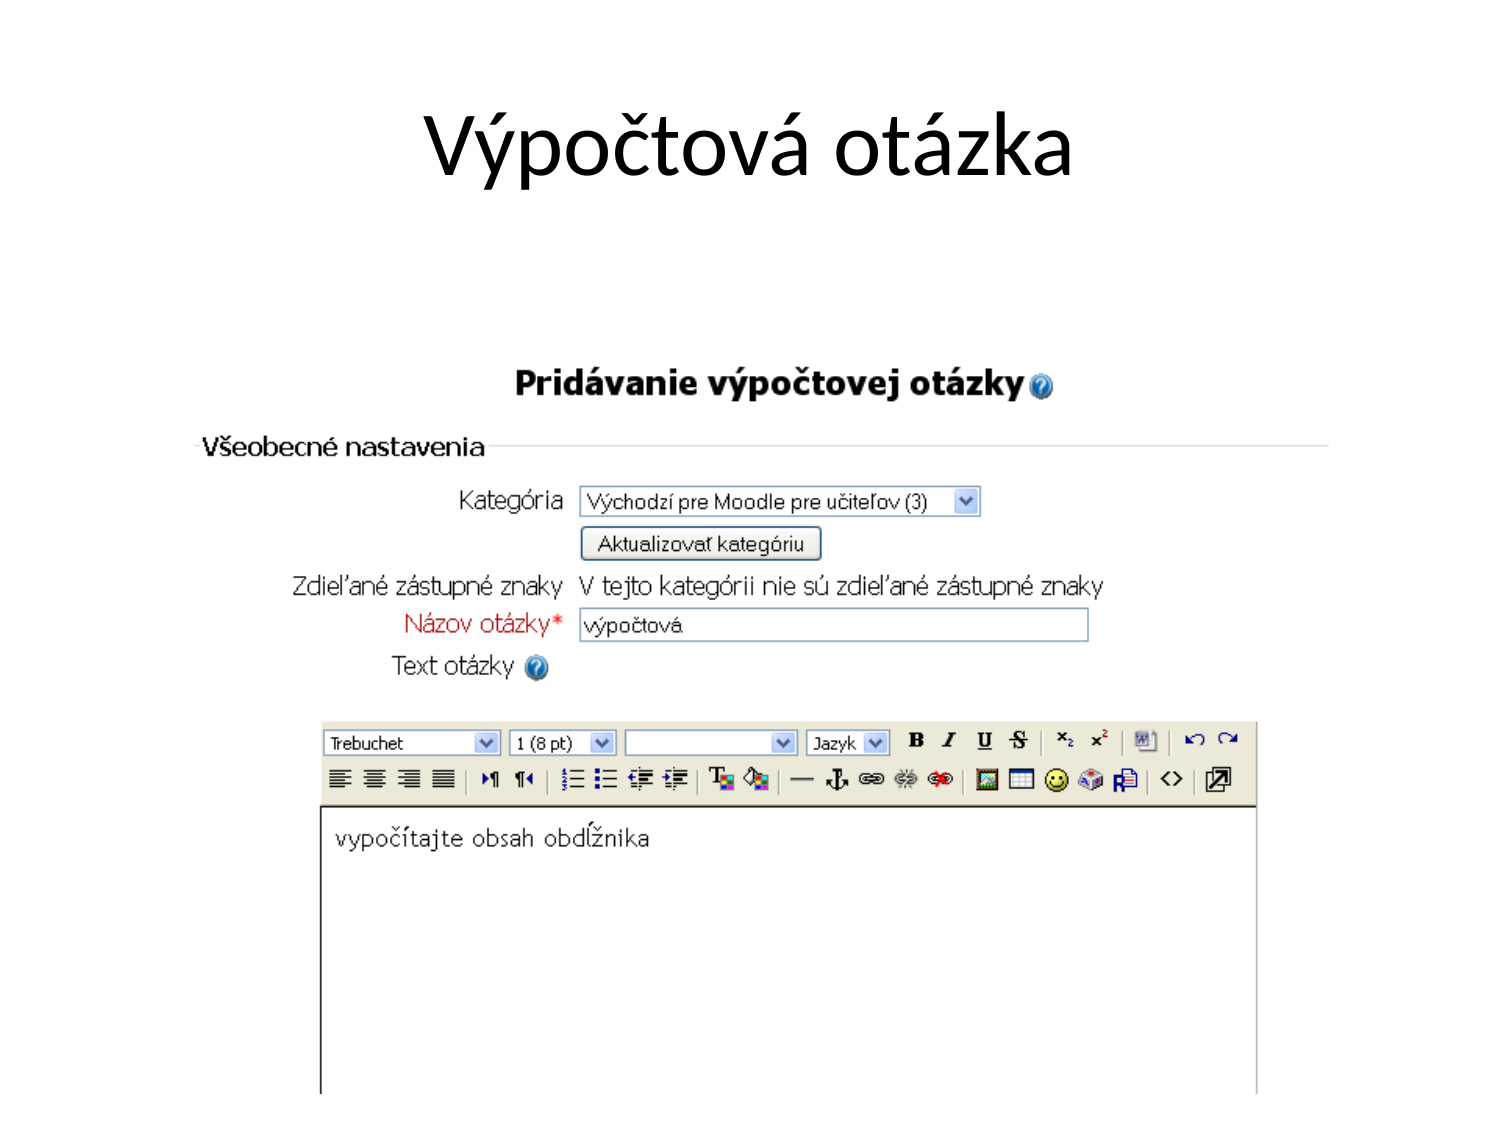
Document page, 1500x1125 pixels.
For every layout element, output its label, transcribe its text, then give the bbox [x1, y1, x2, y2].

title Výpočtová otázka [75, 45, 1425, 233]
picture [194, 349, 1329, 1095]
